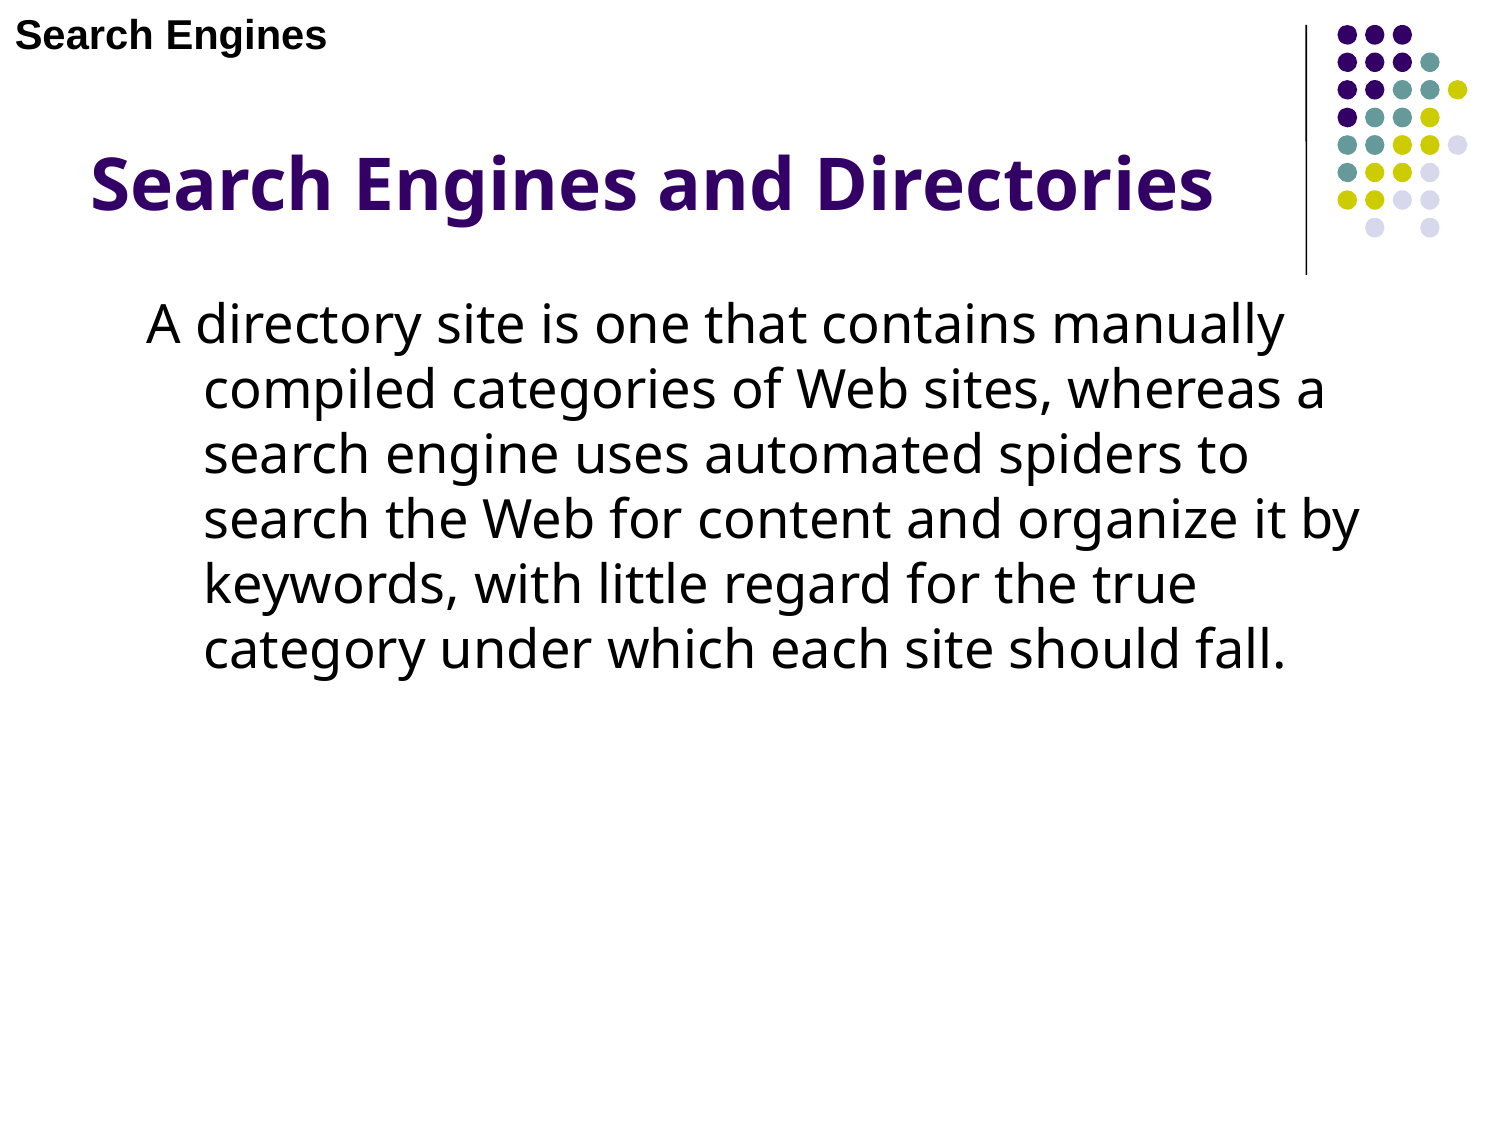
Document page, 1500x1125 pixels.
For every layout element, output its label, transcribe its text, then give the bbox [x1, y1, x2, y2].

title Search Engines and Directories [75, 20, 1313, 233]
text_box Search Engines [0, 0, 355, 65]
list A directory site is one that contains manually compiled categories of Web sites, whereas a search engine uses automated spiders to search the Web for content and organize it by keywords, with little regard for the true category under which each site should fall. [75, 282, 1425, 1006]
